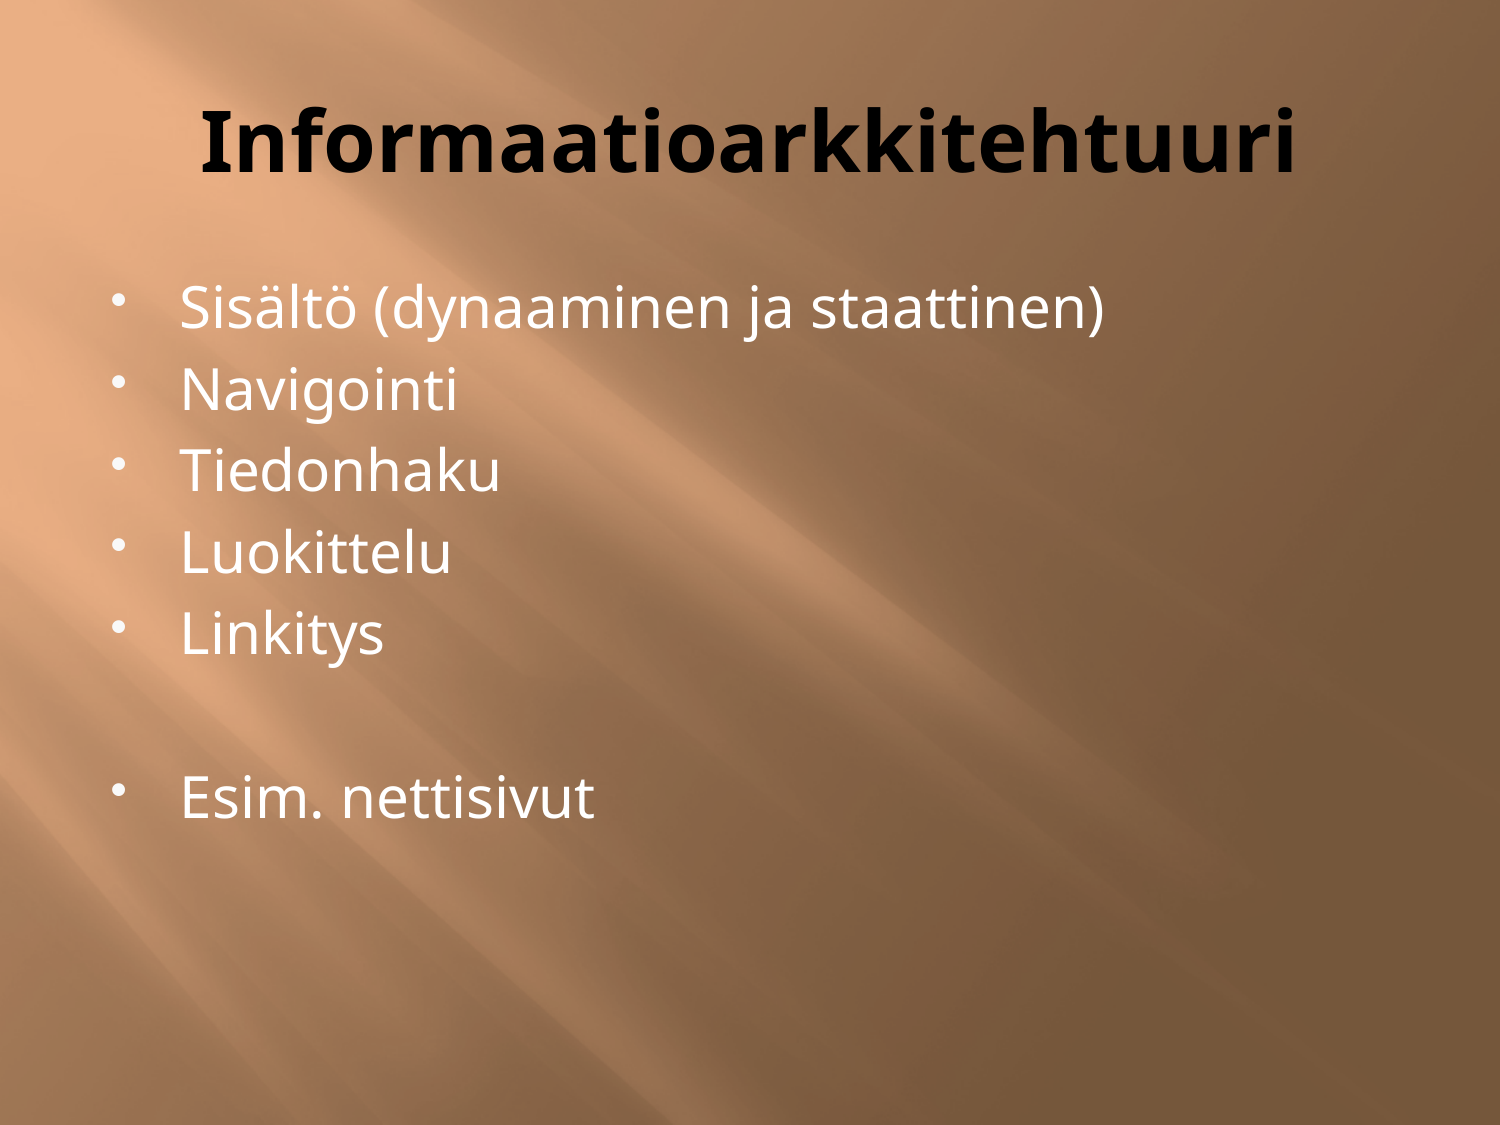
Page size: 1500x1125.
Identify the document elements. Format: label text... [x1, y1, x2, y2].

list Sisältö (dynaaminen ja staattinen) Navigointi Tiedonhaku Luokittelu Linkitys Esim. nettisivut [75, 262, 1425, 1035]
title Informaatioarkkitehtuuri [75, 45, 1425, 233]
